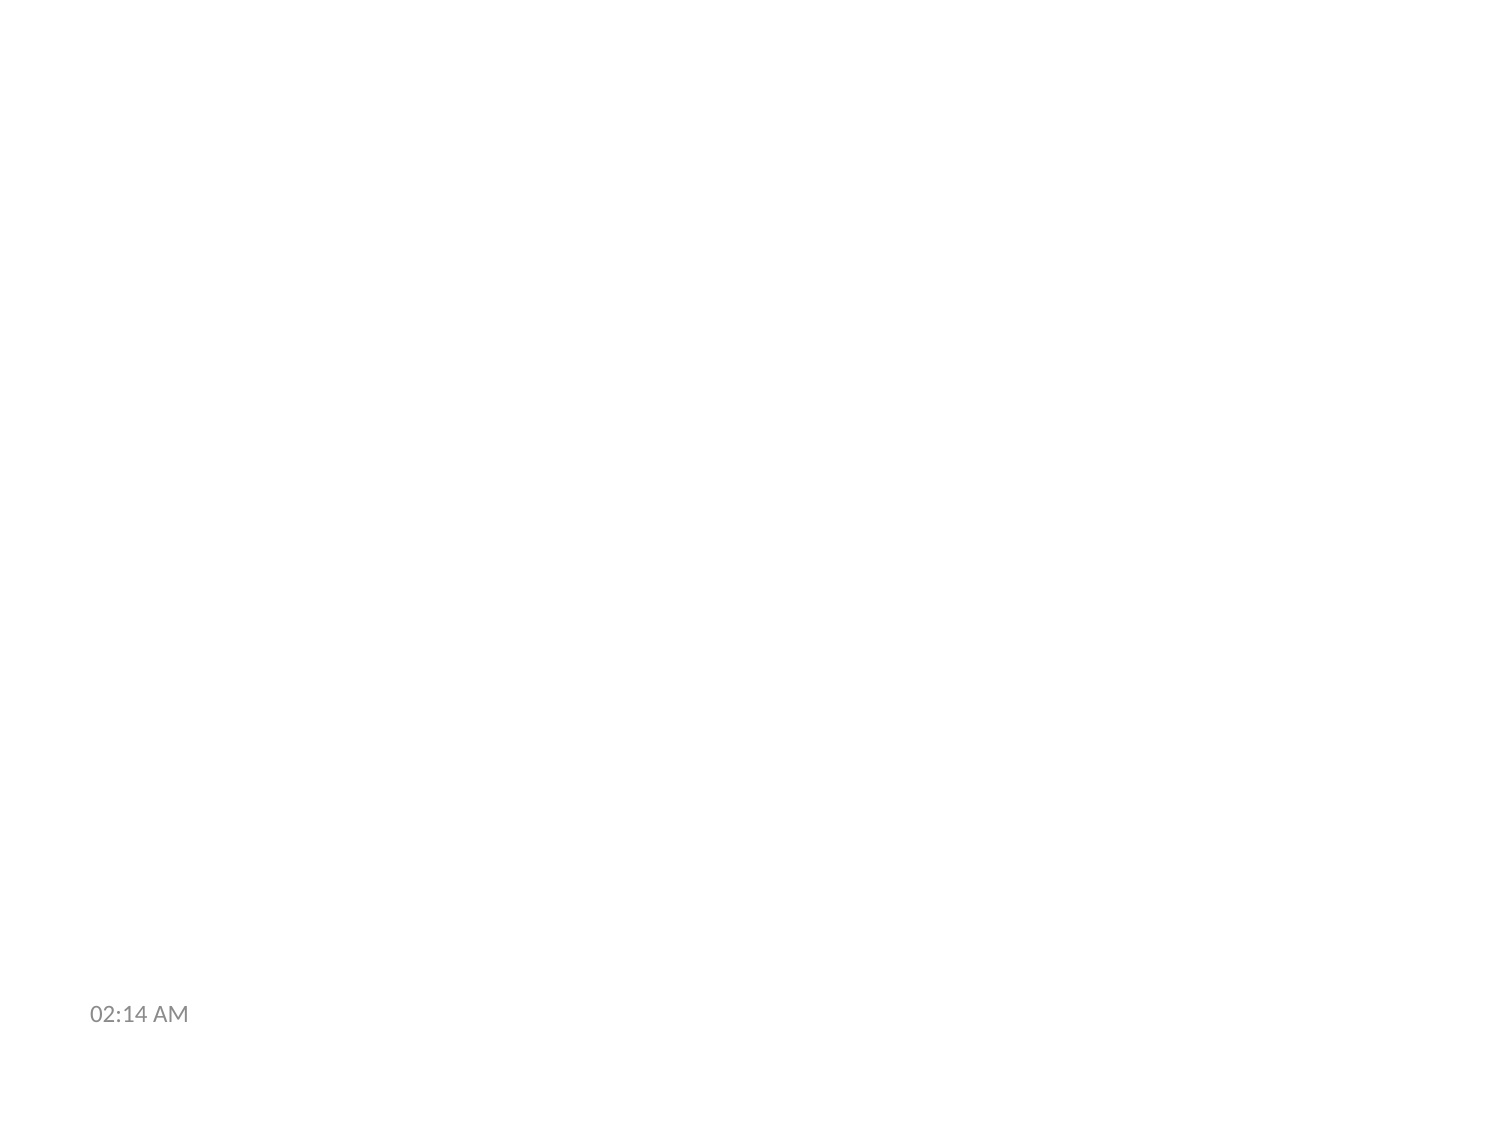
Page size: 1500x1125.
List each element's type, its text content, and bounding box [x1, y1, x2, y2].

text_box 3:35 PM [75, 982, 425, 1043]
